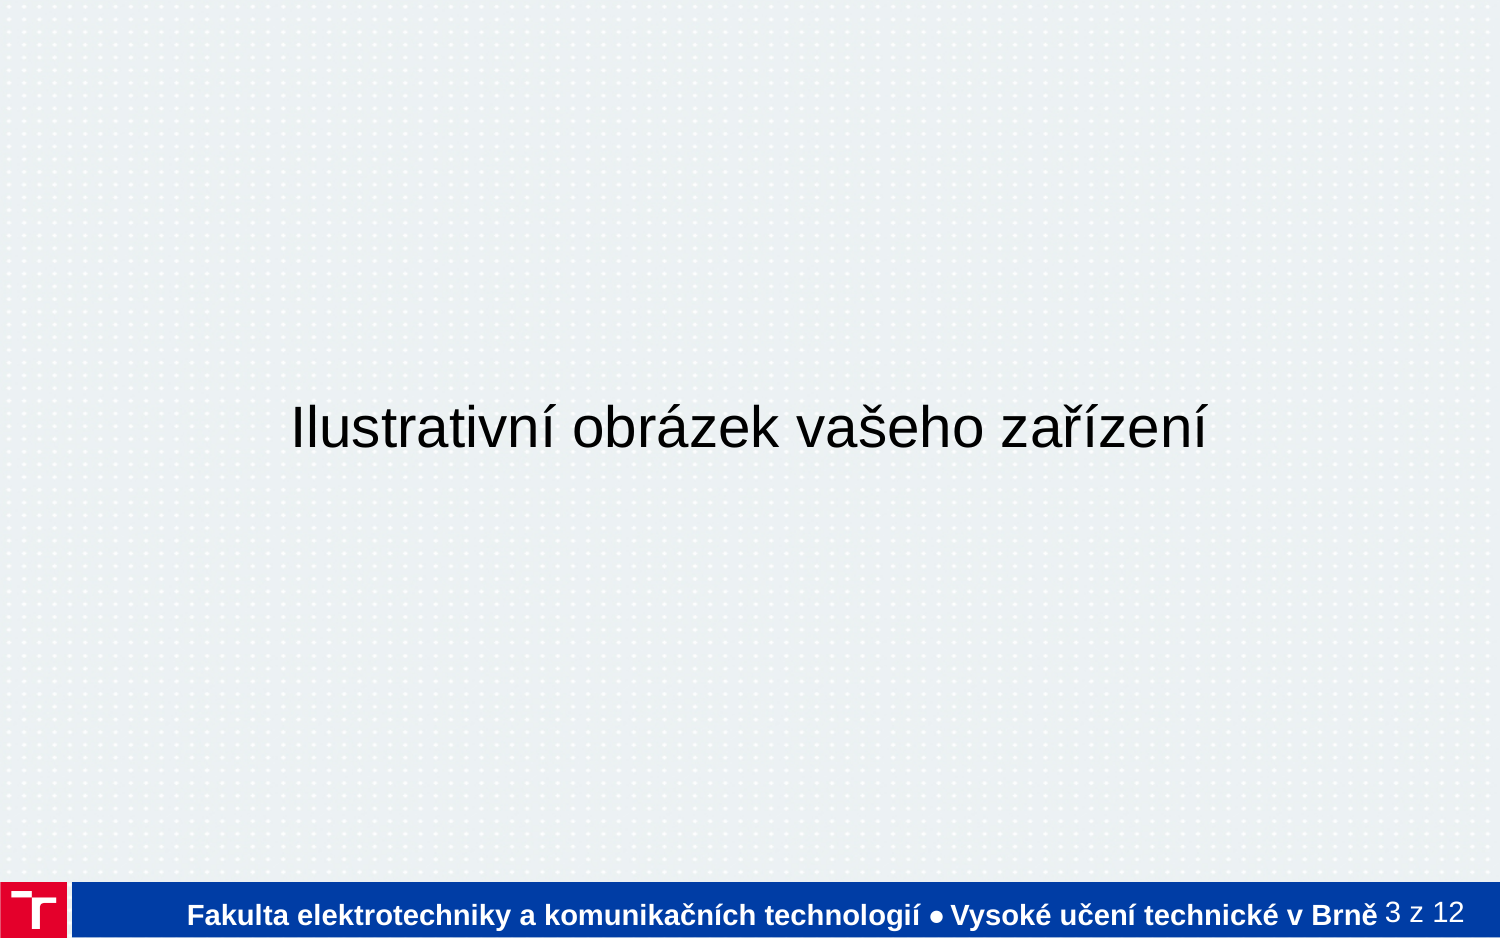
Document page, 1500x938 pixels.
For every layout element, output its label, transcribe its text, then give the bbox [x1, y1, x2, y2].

picture [0, 0, 1500, 938]
list Ilustrativní obrázek vašeho zařízení [75, 218, 1425, 838]
